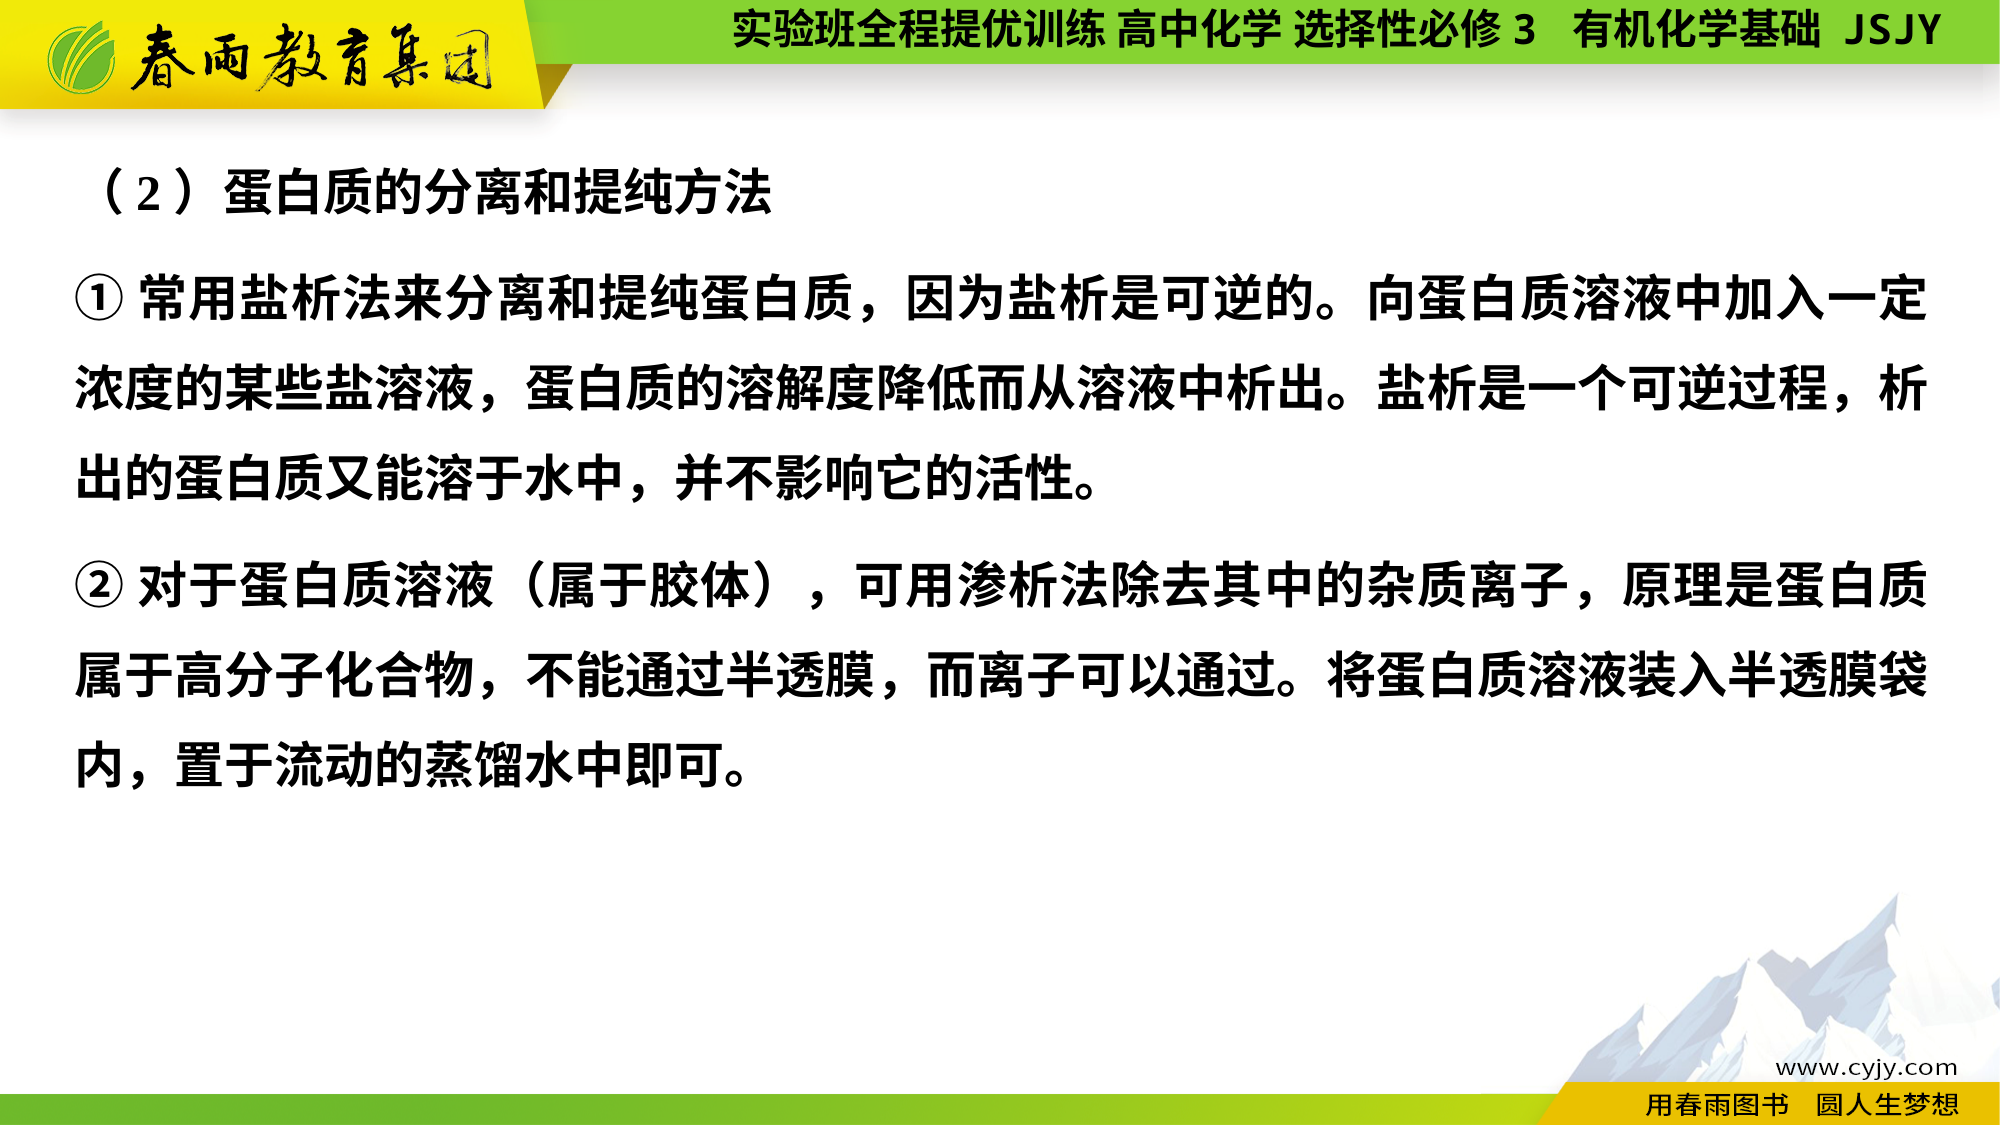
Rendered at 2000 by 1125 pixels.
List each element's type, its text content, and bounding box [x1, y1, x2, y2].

list （2）蛋白质的分离和提纯方法 ①常用盐析法来分离和提纯蛋白质，因为盐析是可逆的。向蛋白质溶液中加入一定浓度的某些盐溶液，蛋白质的溶解度降低而从溶液中析出。盐析是一个可逆过程，析出的蛋白质又能溶于水中，并不影响它的活性。 ②对于蛋白质溶液（属于胶体），可用渗析法除去其中的杂质离子，原理是蛋白质属于高分子化合物，不能通过半透膜，而离子可以通过。将蛋白质溶液装入半透膜袋内，置于流动的蒸馏水中即可。 [59, 122, 1944, 796]
picture [0, 0, 2000, 1125]
